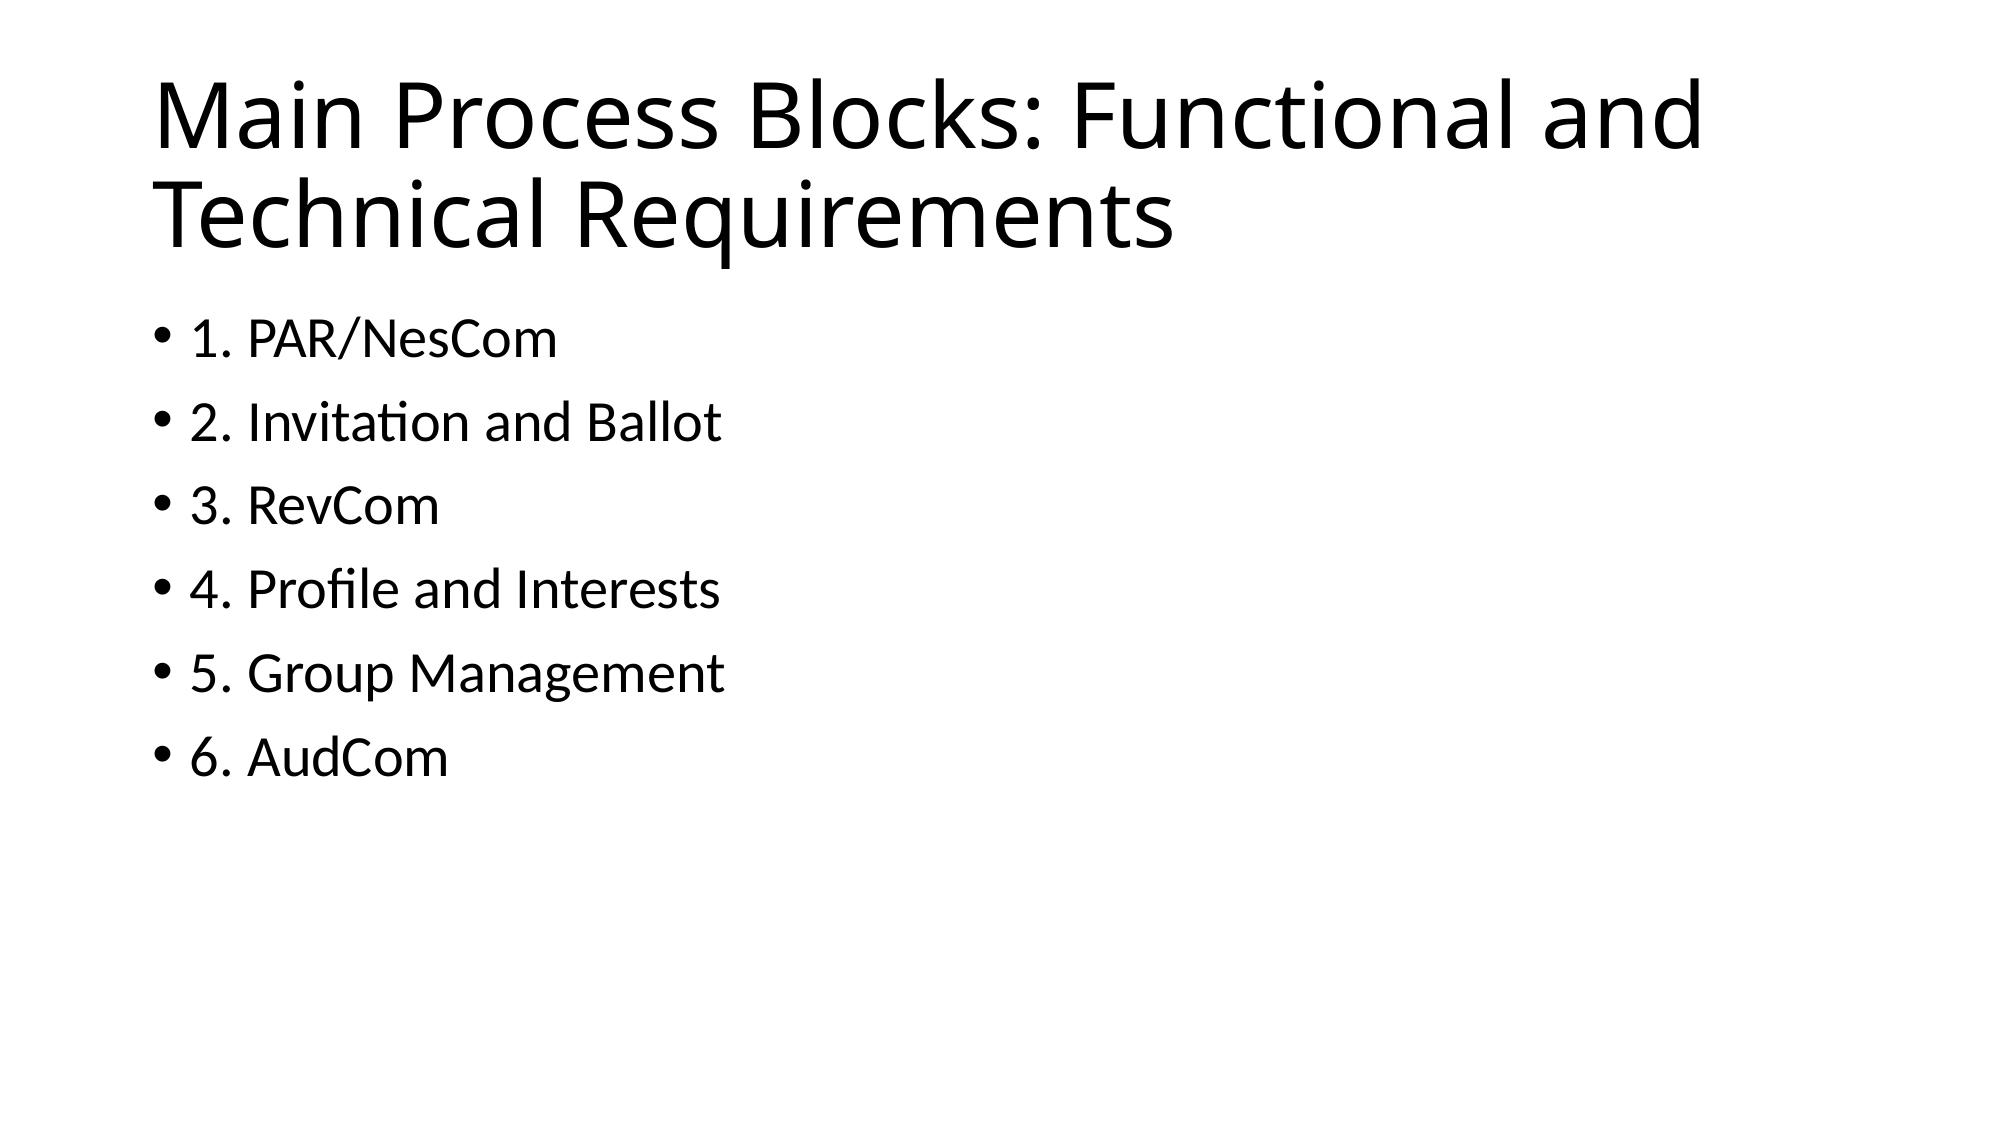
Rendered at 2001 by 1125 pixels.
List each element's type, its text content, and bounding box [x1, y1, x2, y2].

title Main Process Blocks: Functional and Technical Requirements [137, 59, 1863, 278]
list 1. PAR/NesCom 2. Invitation and Ballot 3. RevCom 4. Profile and Interests 5. Group Management 6. AudCom [137, 299, 1863, 1014]
